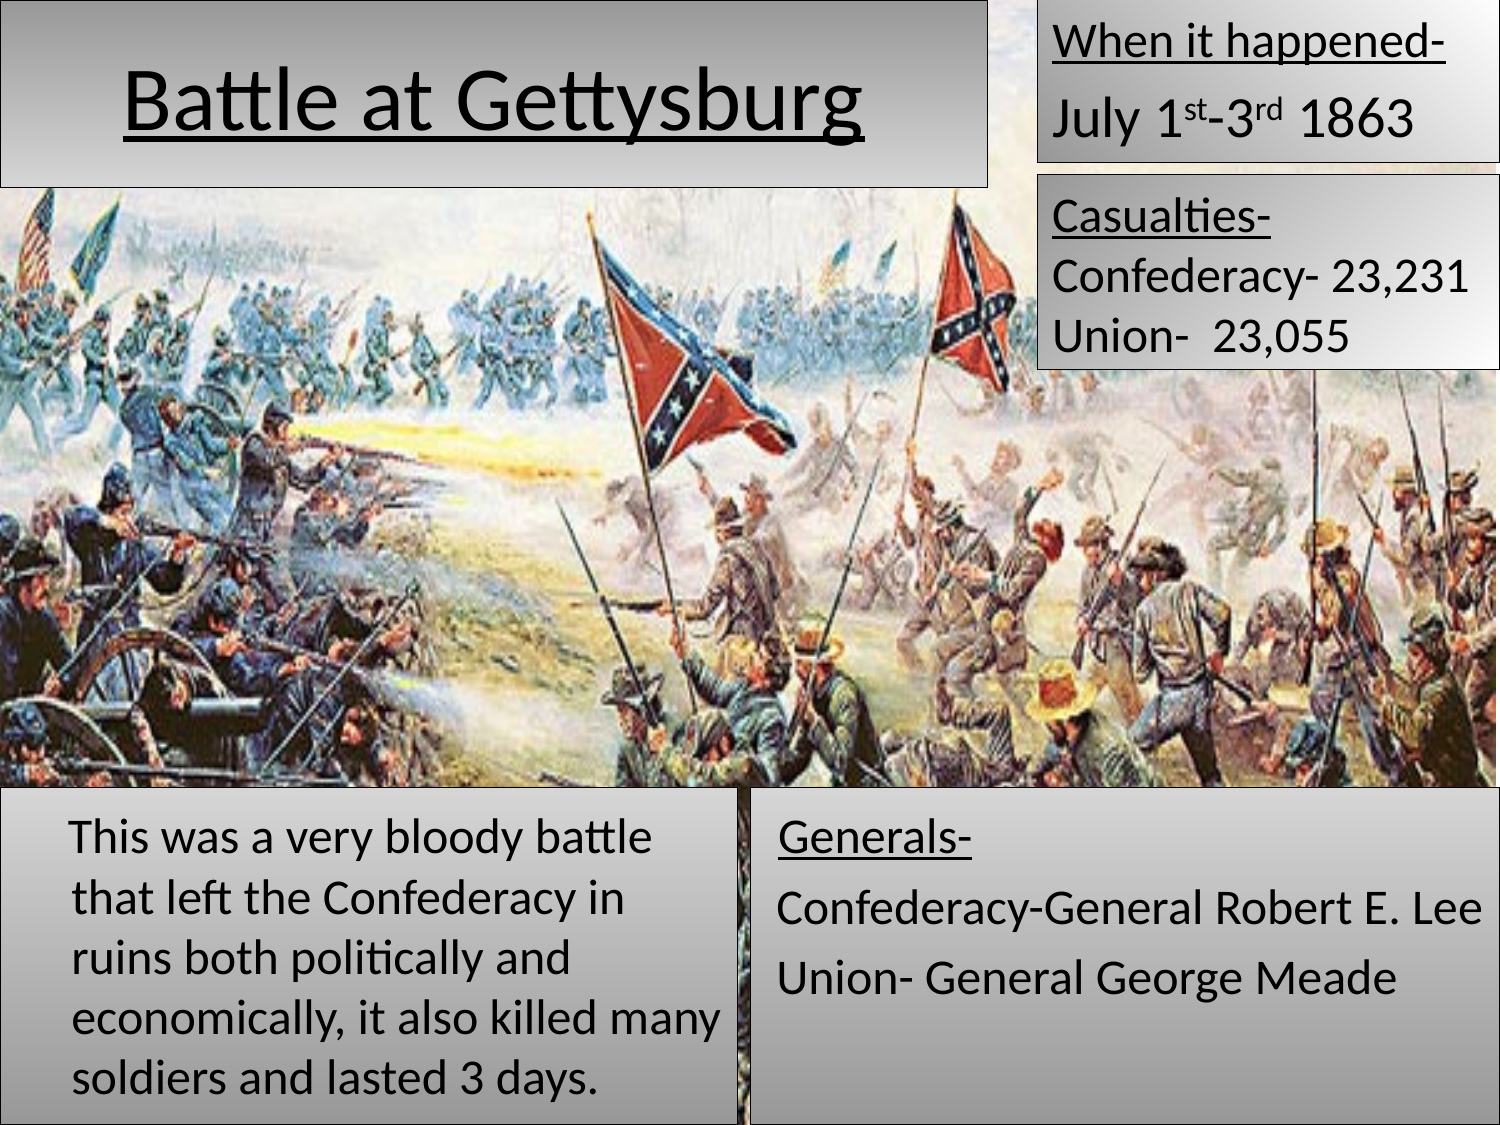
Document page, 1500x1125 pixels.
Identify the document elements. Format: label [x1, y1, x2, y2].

text_box [1496, 0, 1500, 163]
picture [0, 0, 1496, 1125]
